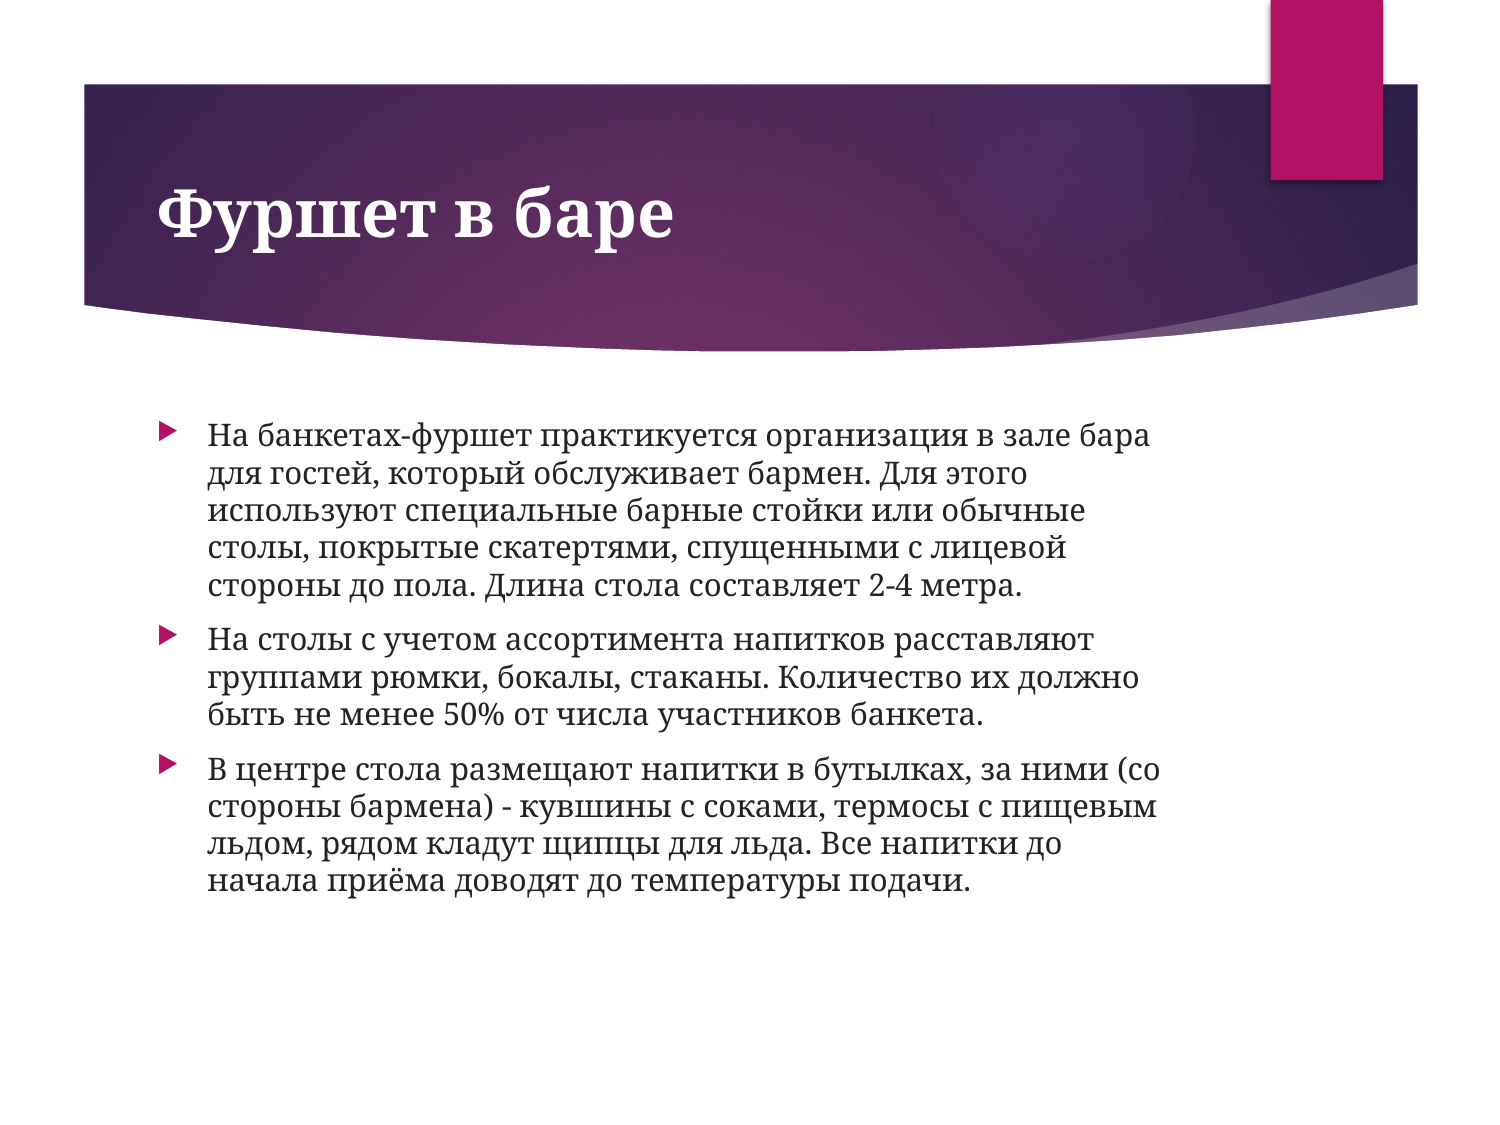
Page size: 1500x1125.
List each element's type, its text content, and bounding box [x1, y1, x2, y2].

title Фуршет в баре [142, 152, 1183, 269]
list На банкетах-фуршет практикуется организация в зале бара для гостей, который обслуживает бармен. Для этого используют специальные барные стойки или обычные столы, покрытые скатертями, спущенными с лицевой стороны до пола. Длина стола составляет 2-4 метра. На столы с учетом ассортимента напитков расставляют группами рюмки, бокалы, стаканы. Количество их должно быть не менее 50% от числа участников банкета. В центре стола размещают напитки в бутылках, за ними (со стороны бармена) - кувшины с соками, термосы с пищевым льдом, рядом кладут щипцы для льда. Все напитки до начала приёма доводят до температуры подачи. [141, 408, 1183, 988]
